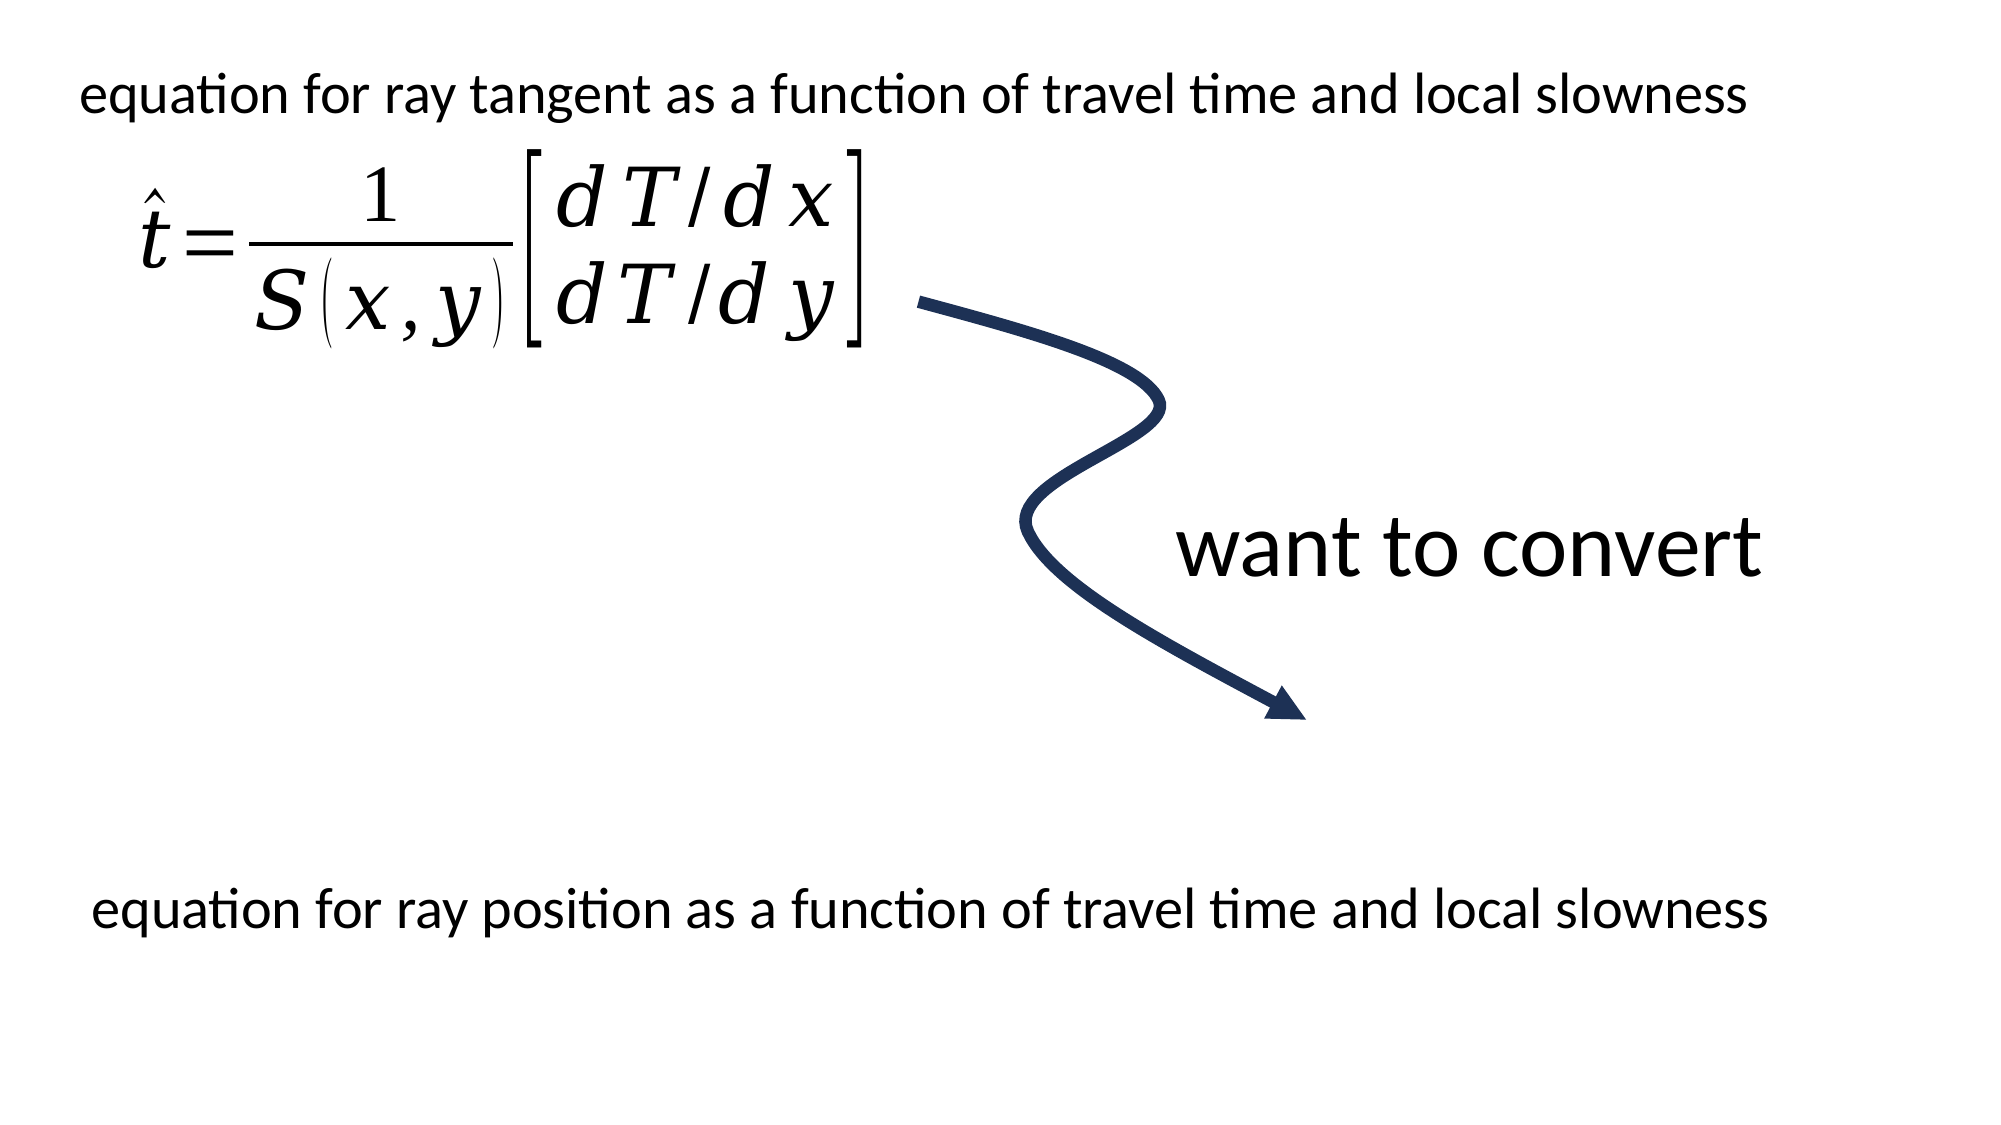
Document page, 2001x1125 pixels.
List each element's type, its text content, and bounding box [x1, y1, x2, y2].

text_box [918, 300, 1307, 720]
text_box want to convert [1160, 477, 1780, 603]
text_box equation for ray tangent as a function of travel time and local slowness [64, 47, 1765, 132]
